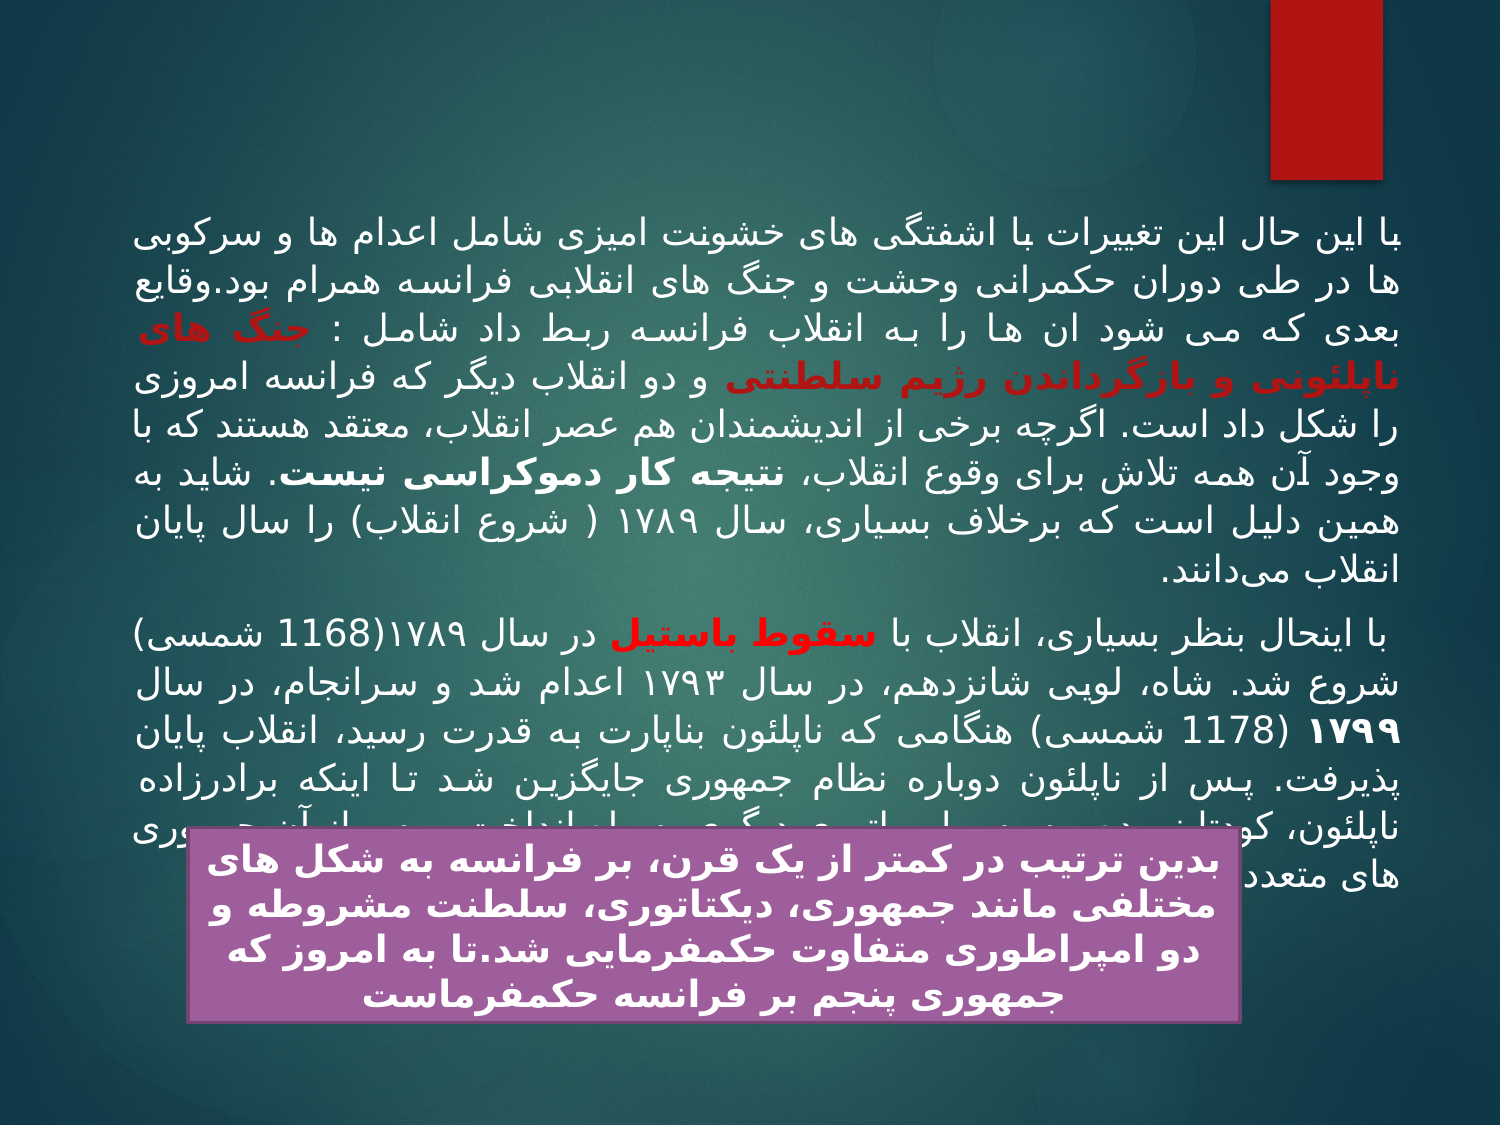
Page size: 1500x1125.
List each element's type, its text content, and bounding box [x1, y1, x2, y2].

text_box بدین ترتیب در کمتر از یک قرن، بر فرانسه به شکل های مختلفی مانند جمهوری، دیکتاتوری، سلطنت مشروطه و دو امپراطوری متفاوت حکمفرمایی شد.تا به امروز که جمهوری پنجم بر فرانسه حکمفرماست [186, 826, 1242, 1024]
text_box با این حال این تغییرات با اشفتگی های خشونت امیزی شامل اعدام ها و سرکوبی ها در طی دوران حکمرانی وحشت و جنگ های انقلابی فرانسه همرام بود.وقایع بعدی که می شود ان ها را به انقلاب فرانسه ربط داد شامل : جنگ های ناپلئونی و بازگرداندن رژیم سلطنتی و دو انقلاب دیگر که فرانسه امروزی را شکل داد است. اگرچه برخی از اندیشمندان هم عصر انقلاب، معتقد هستند که با وجود آن همه تلاش برای وقوع انقلاب، نتیجه کار دموکراسی نیست. شاید به همین دلیل است که برخلاف بسیاری، سال ۱۷۸۹ ( شروع انقلاب) را سال پایان انقلاب می‌دانند. با اینحال بنظر بسیاری، انقلاب با سقوط باستیل در سال ۱۷۸۹(1168 شمسی) شروع شد. شاه، لویی شانزدهم، در سال ۱۷۹۳ اعدام شد و سرانجام، در سال ۱۷۹۹ (1178 شمسی) هنگامی که ناپلئون بناپارت به قدرت رسید، انقلاب پایان پذیرفت. پس از ناپلئون دوباره نظام جمهوری جایگزین شد تا اینکه برادرزاده ناپلئون، کودتا نموده و سپس امپراتوری دیگری به راه انداخت و پس از آن جمهوری های متعدد شکل گرفت. [116, 197, 1416, 903]
